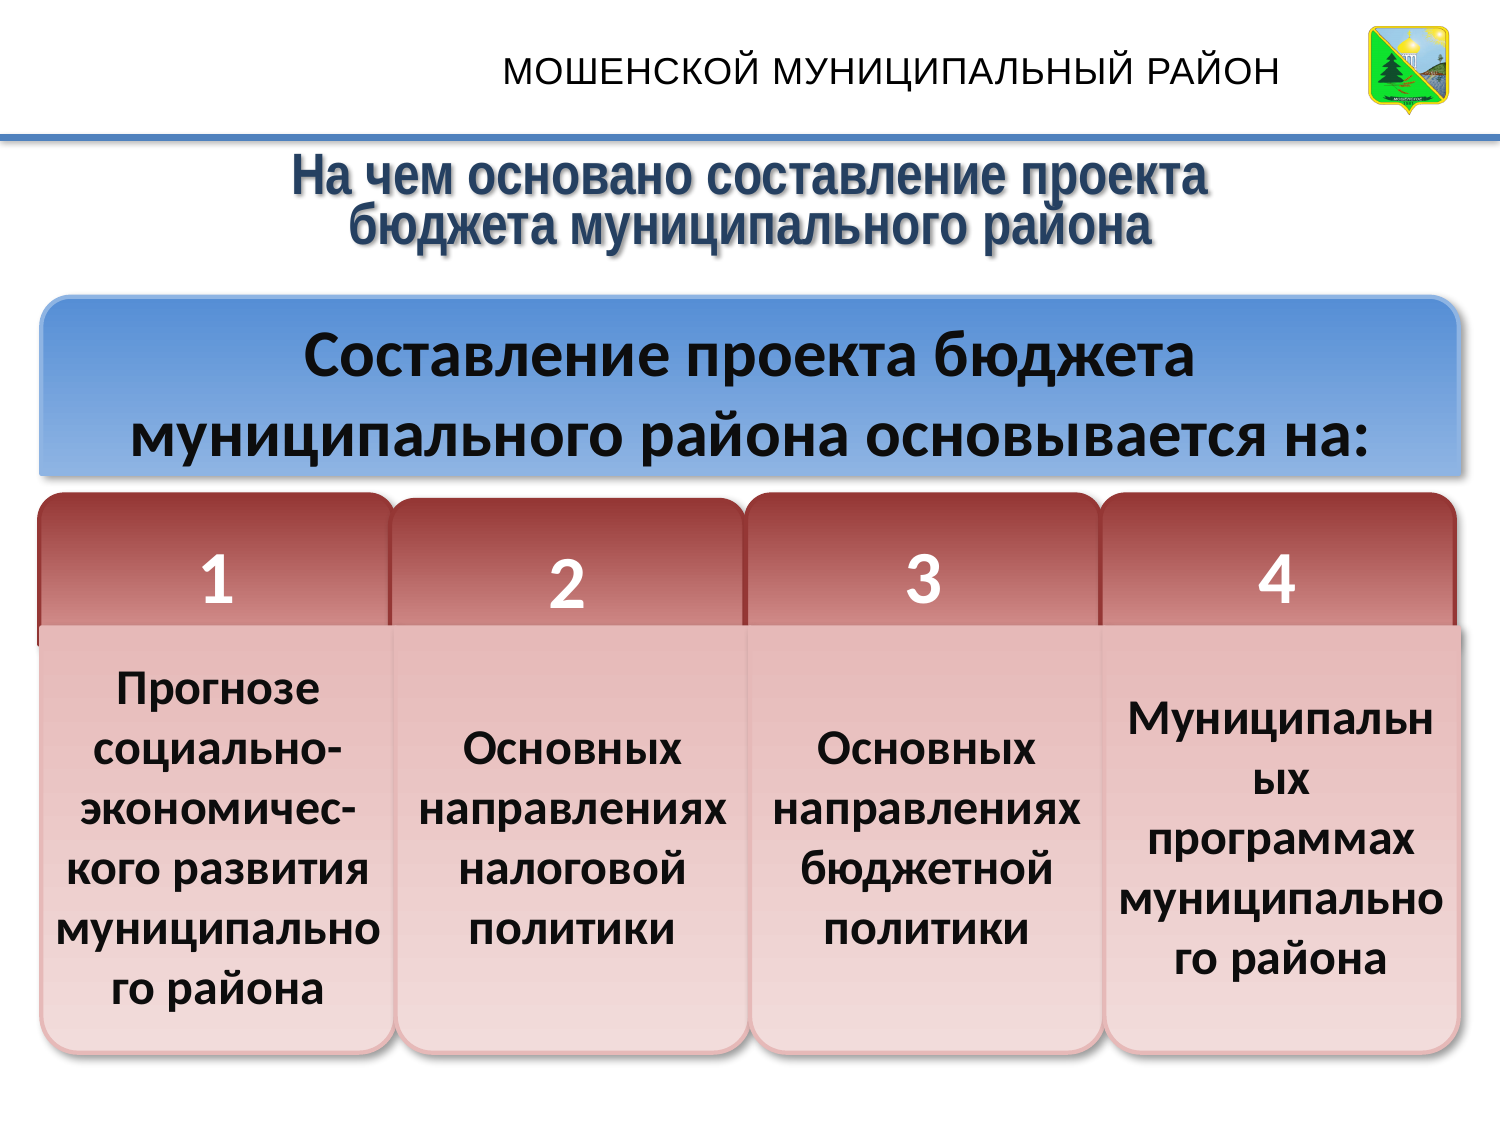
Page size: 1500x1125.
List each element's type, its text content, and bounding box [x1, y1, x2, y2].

text_box 4 [1098, 492, 1457, 624]
text_box На чем основано составление проекта бюджета муниципального района [0, 148, 1500, 303]
text_box Основных направлениях налоговой политики [393, 625, 748, 1055]
text_box МОШЕНСКОЙ МУНИЦИПАЛЬНЫЙ РАЙОН [487, 40, 1313, 100]
text_box Муниципальных программах муниципального района [1102, 625, 1461, 1055]
text_box Прогнозе социально-экономичес-кого развития муниципального района [39, 625, 394, 1055]
text_box Основных направлениях бюджетной политики [747, 625, 1103, 1055]
picture [1366, 24, 1451, 117]
text_box Составление проекта бюджета муниципального района основывается на: [39, 294, 1461, 476]
text_box 1 [37, 492, 393, 647]
text_box 2 [387, 497, 744, 624]
text_box 3 [744, 492, 1100, 624]
